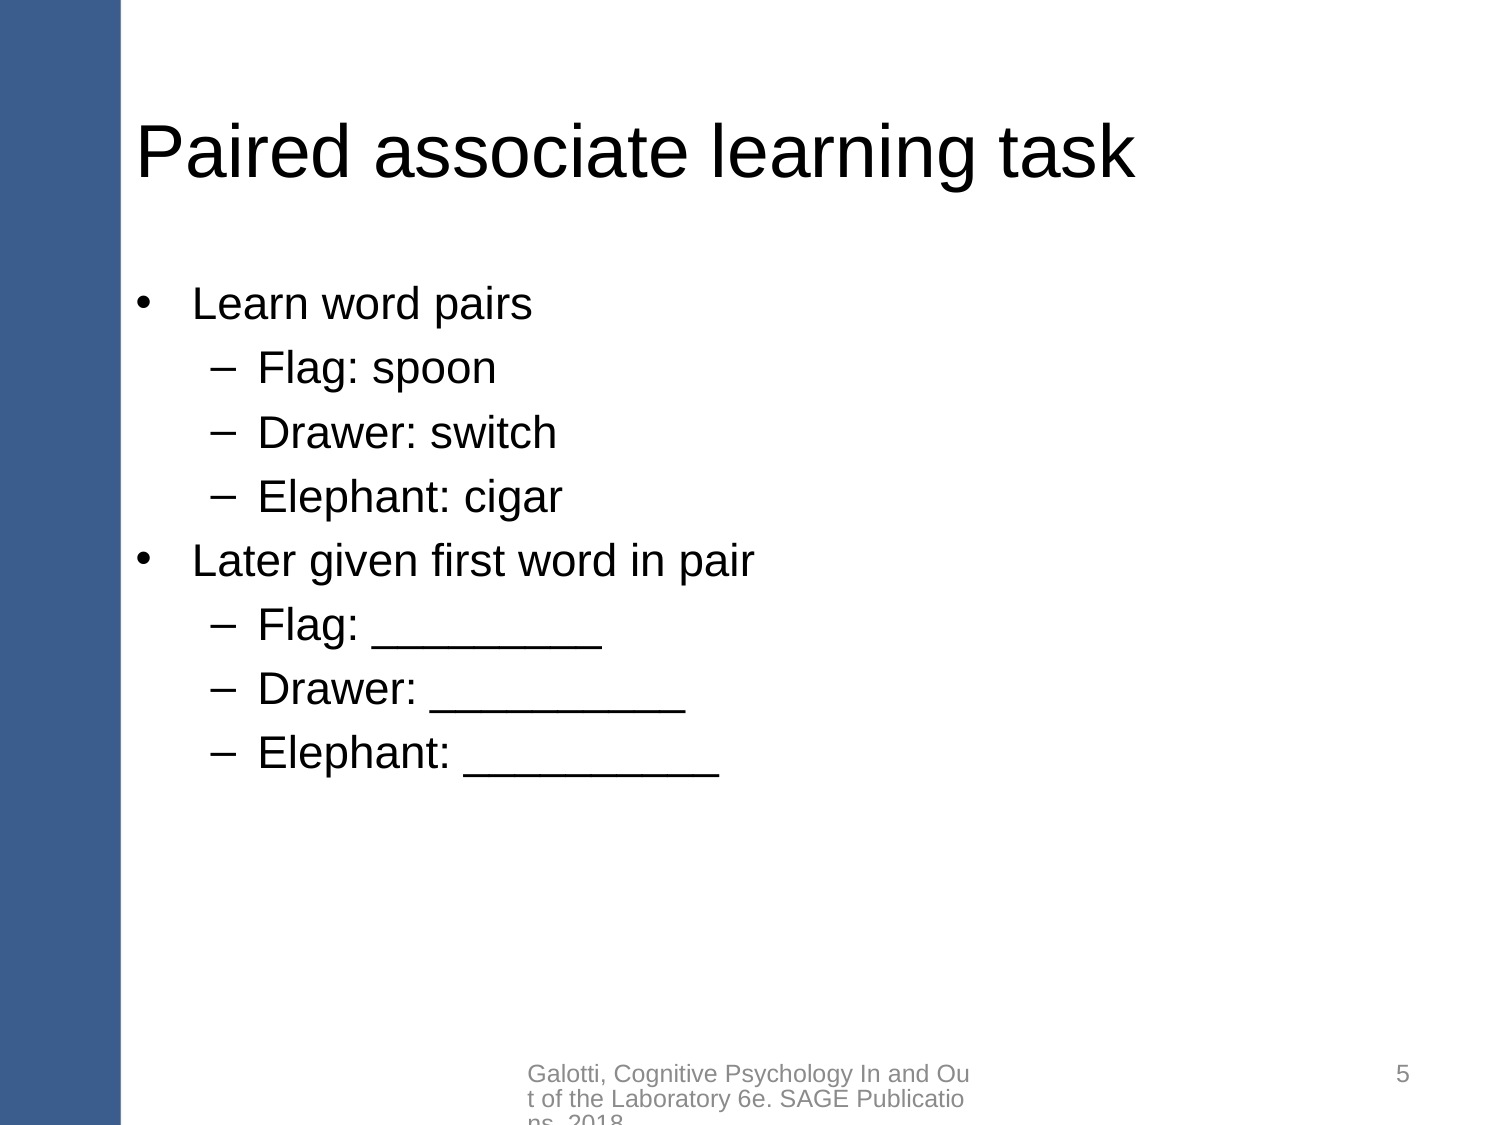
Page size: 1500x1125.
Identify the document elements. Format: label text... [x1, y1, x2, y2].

picture [0, 0, 1500, 1125]
list Learn word pairs Flag: spoon Drawer: switch Elephant: cigar Later given first word in pair Flag: _________ Drawer: __________ Elephant: __________ [120, 266, 1471, 1009]
slide_number 5 [1074, 1042, 1425, 1103]
title Paired associate learning task [120, 69, 1471, 225]
footer Galotti, Cognitive Psychology In and Out of the Laboratory 6e. SAGE Publications, 2018. [512, 1042, 988, 1103]
